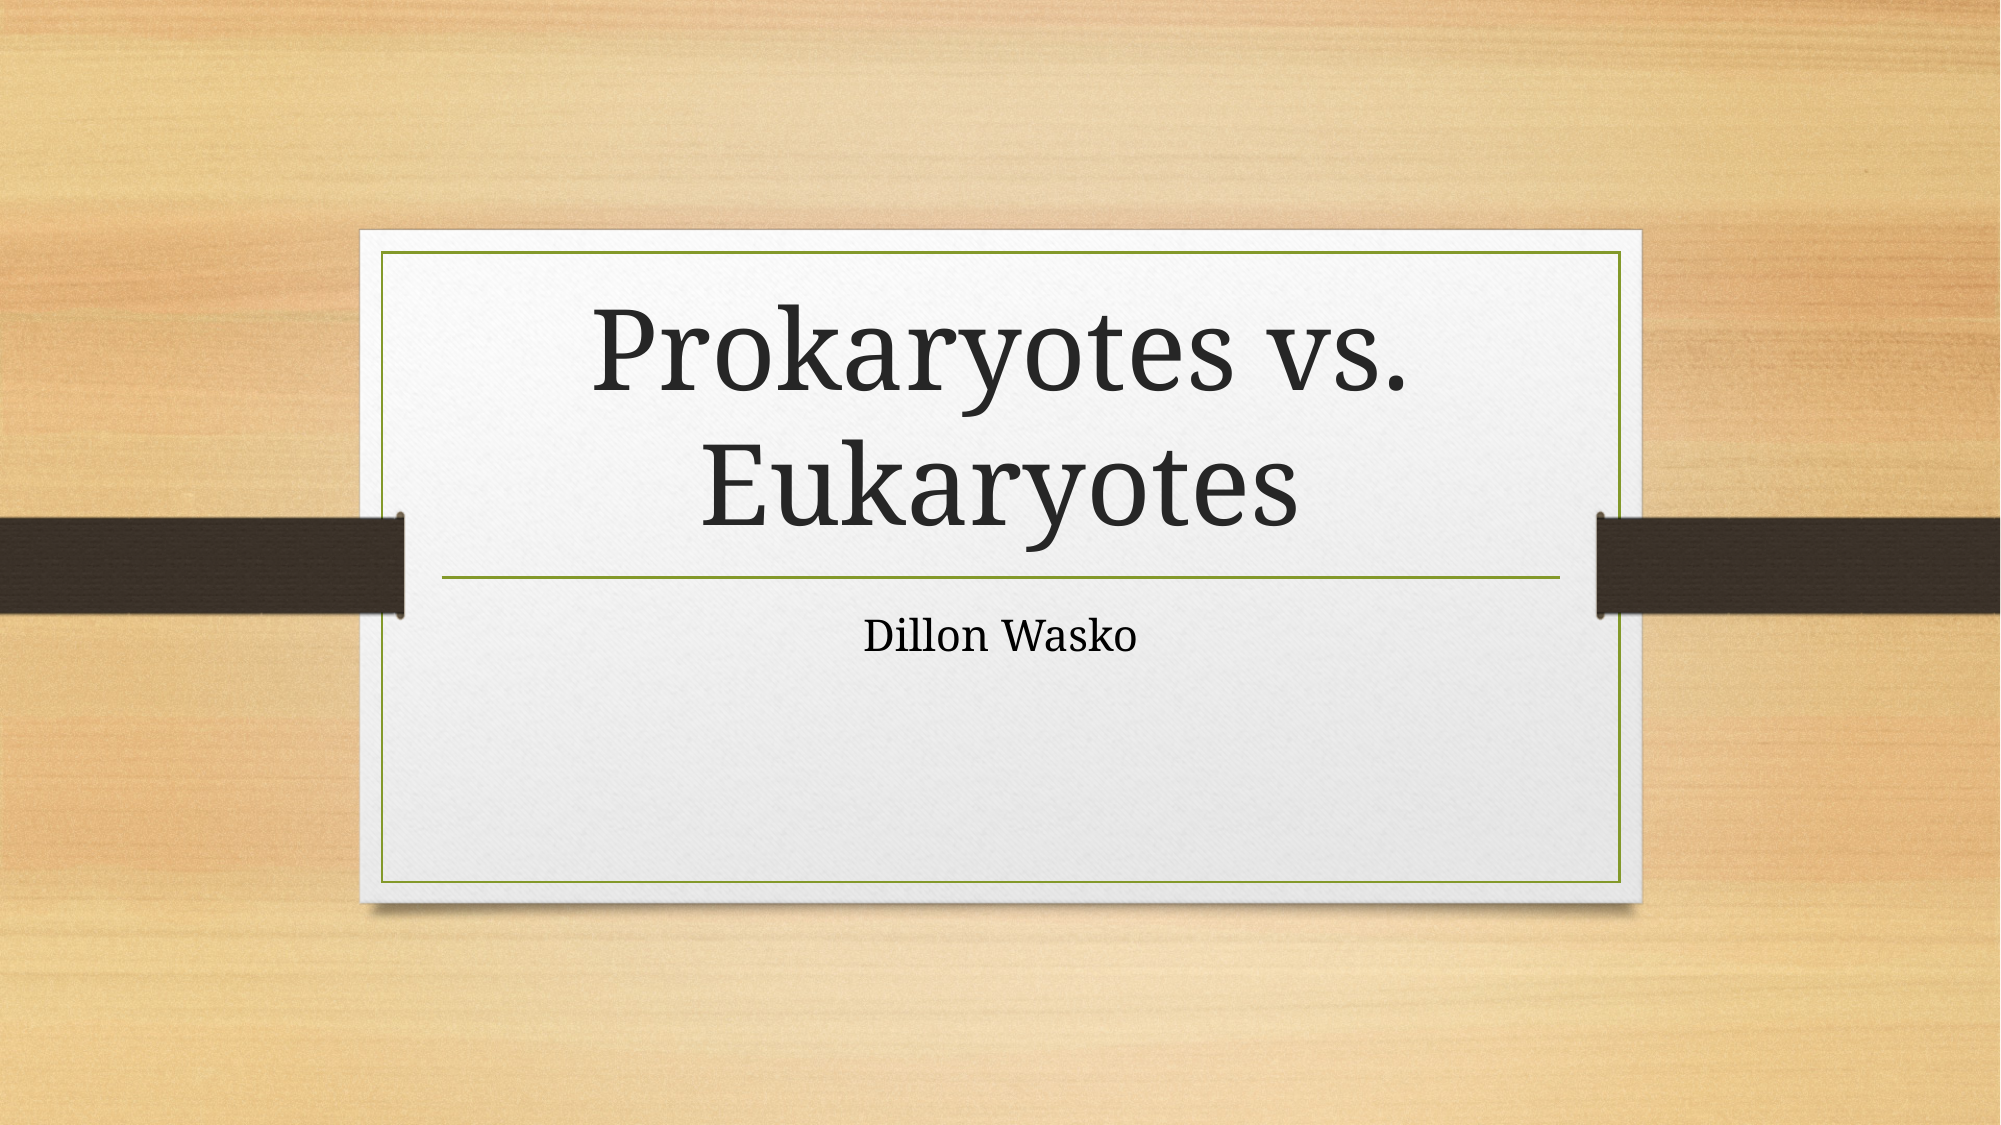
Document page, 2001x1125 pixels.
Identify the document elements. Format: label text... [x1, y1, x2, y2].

subtitle Dillon Wasko [441, 600, 1560, 817]
picture [0, 0, 2001, 1125]
title Prokaryotes vs. Eukaryotes [441, 306, 1560, 556]
